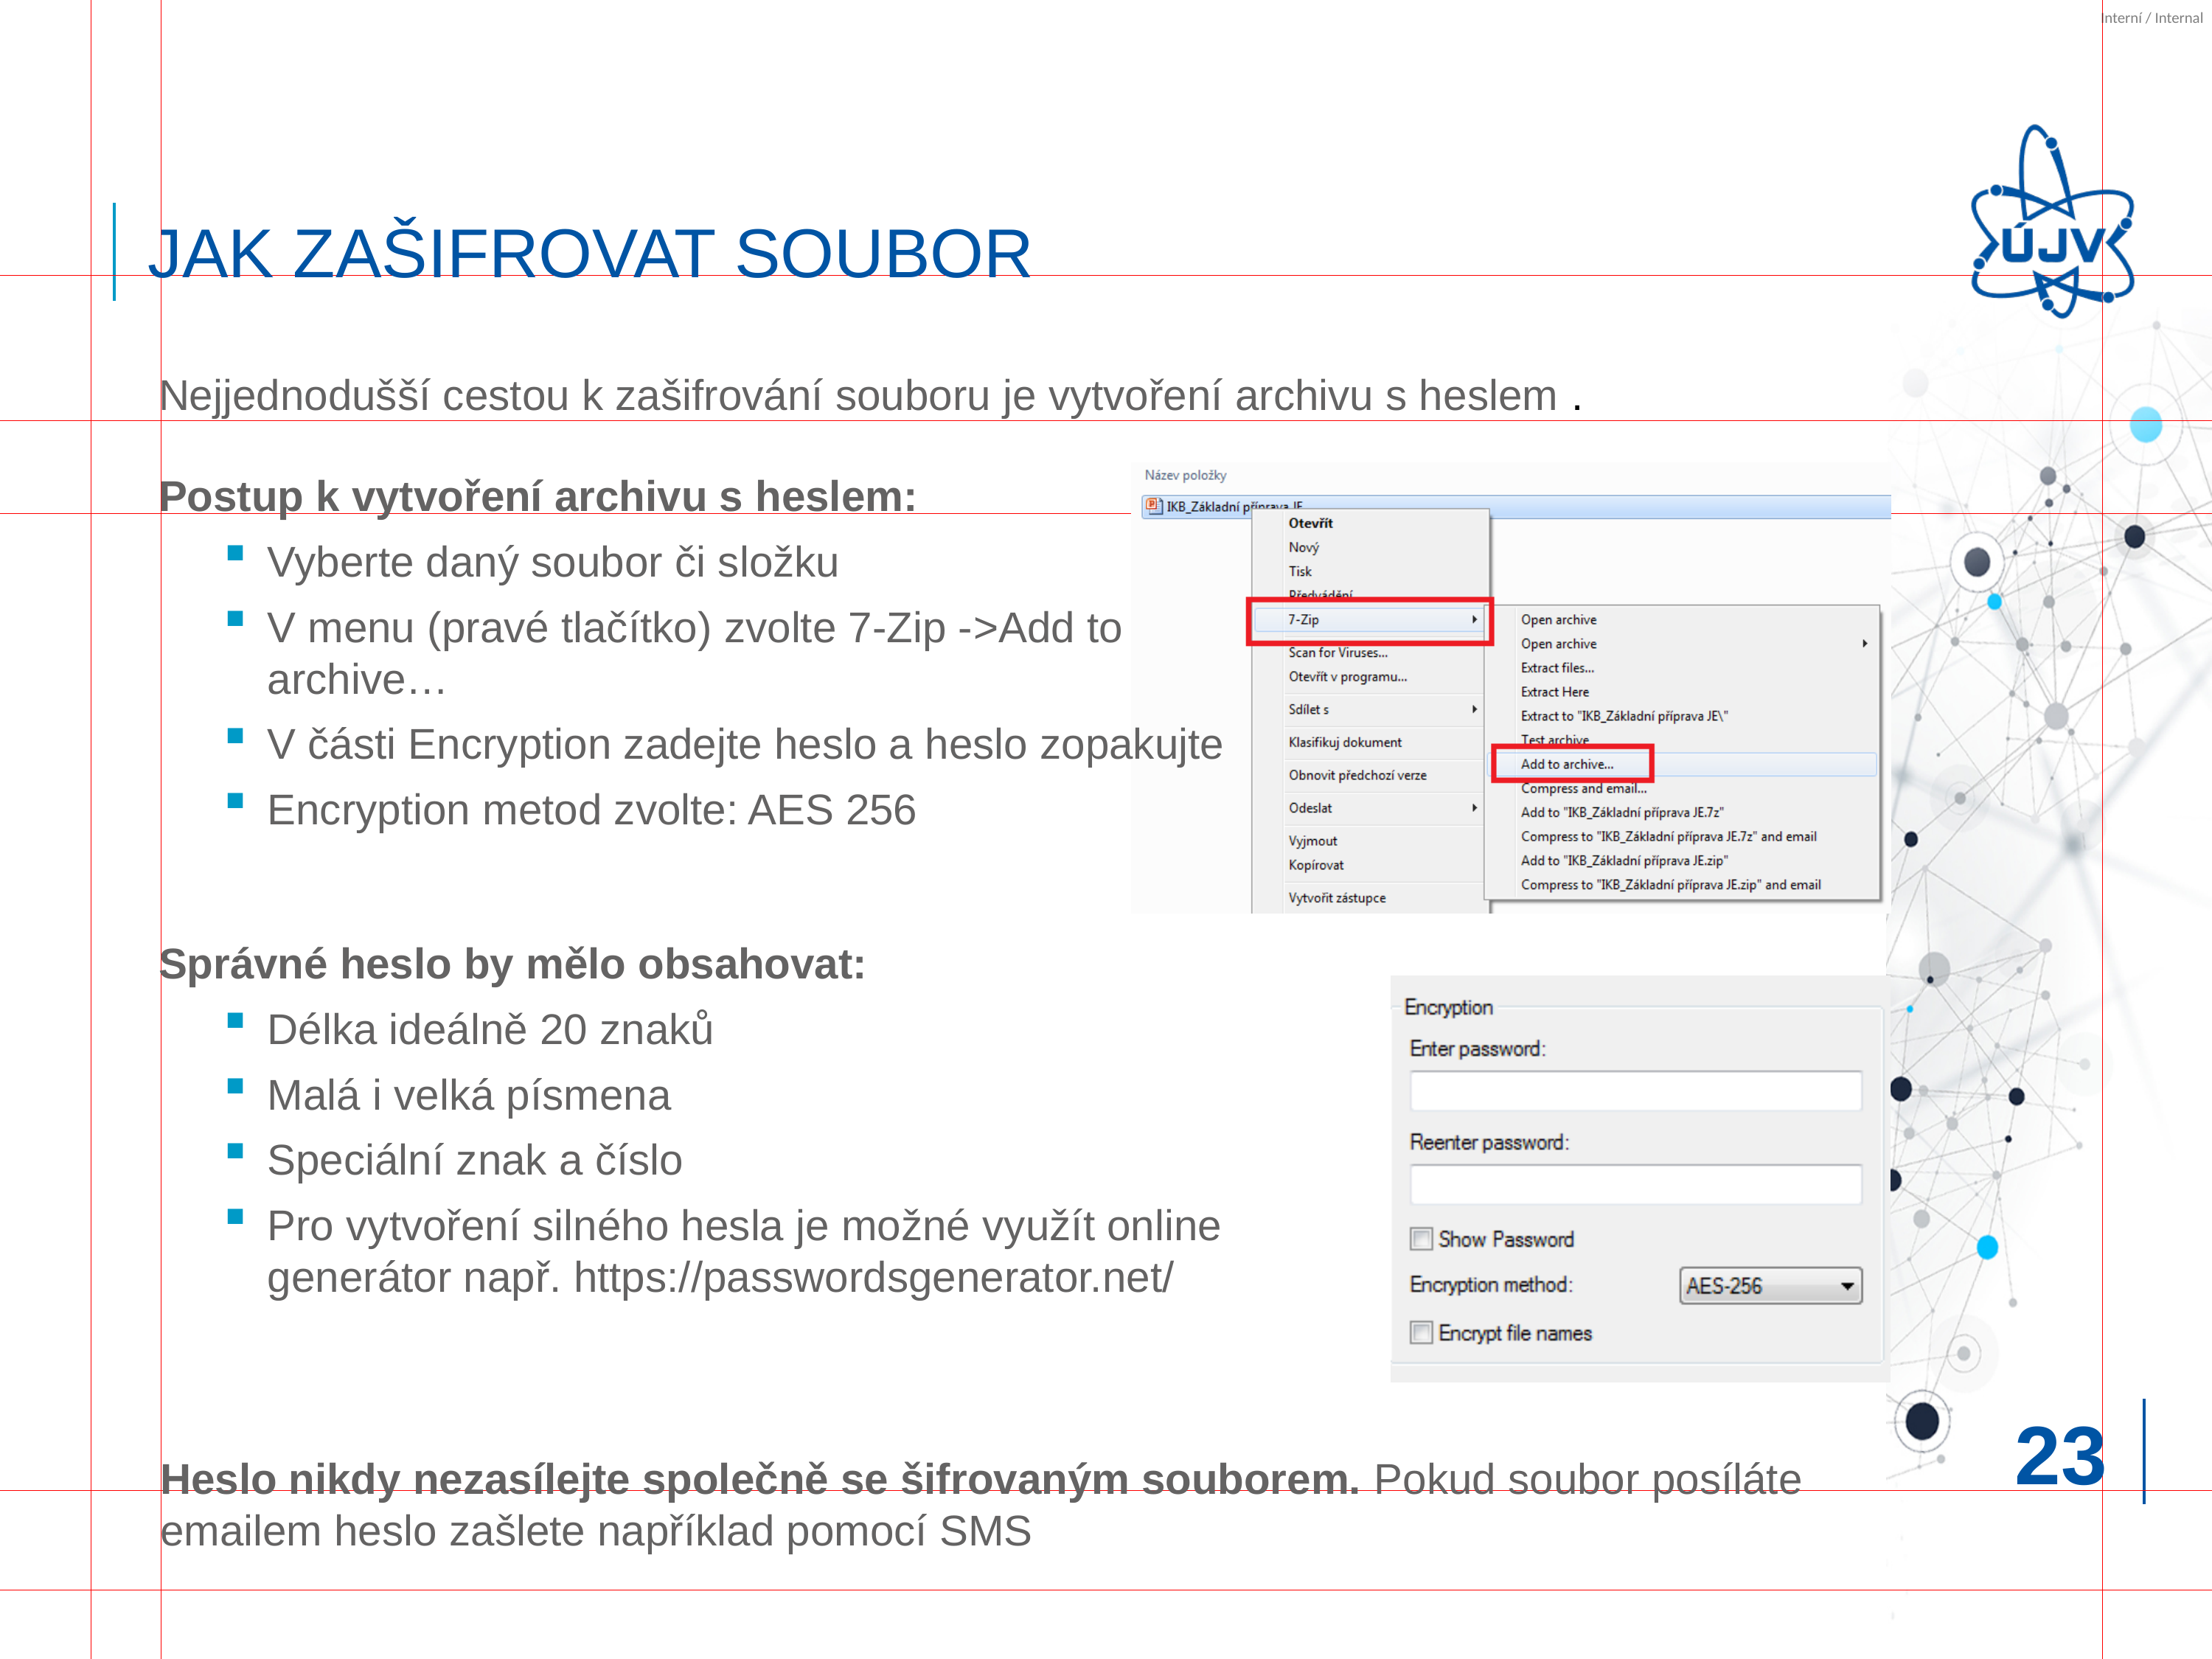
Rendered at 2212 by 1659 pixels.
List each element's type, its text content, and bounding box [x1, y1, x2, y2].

picture [2103, 1491, 2212, 1590]
picture [1391, 514, 2102, 1490]
text_box Postup k vytvoření archivu s heslem: Vyberte daný soubor či složku V menu (pravé tlačítko) zvolte 7-Zip ->Add to archive… V části Encryption zadejte heslo a heslo zopakujte Encryption metod zvolte: AES 256 Správné heslo by mělo obsahovat: Délka ideálně 20 znaků Malá i velká písmena Speciální znak a číslo Pro vytvoření silného hesla je možné využít online generátor např. https://passwordsgenerator.net/ [147, 462, 1304, 1307]
picture [1886, 1491, 2102, 1590]
picture [1886, 421, 2102, 513]
title Jak zašifrovat soubor [147, 105, 1812, 311]
picture [1886, 84, 2212, 420]
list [1131, 462, 1891, 914]
slide_number 23 [1937, 1399, 2107, 1505]
text_box Heslo nikdy nezasílejte společně se šifrovaným souborem. Pokud soubor posíláte emailem heslo zašlete například pomocí SMS [149, 1445, 1891, 1560]
picture [2103, 514, 2212, 1490]
picture [2103, 421, 2212, 513]
picture [2103, 1590, 2212, 1659]
picture [1886, 1590, 2102, 1659]
text_box Nejjednodušší cestou k zašifrování souboru je vytvoření archivu s heslem . [147, 361, 1891, 425]
